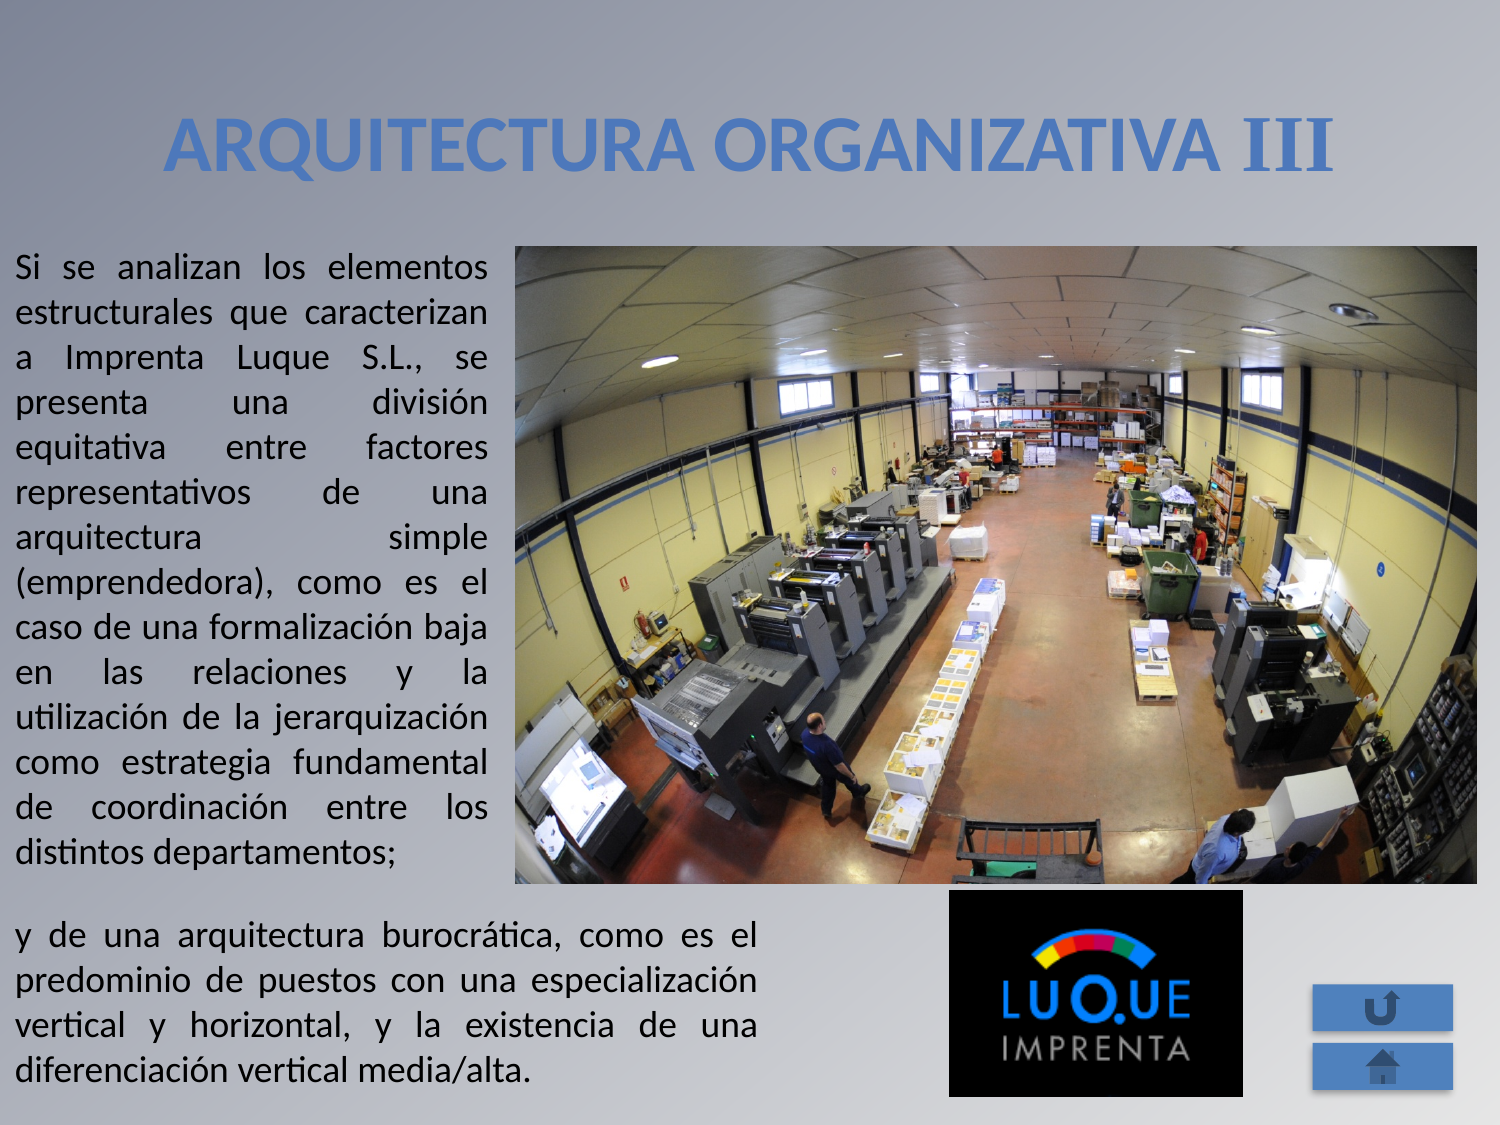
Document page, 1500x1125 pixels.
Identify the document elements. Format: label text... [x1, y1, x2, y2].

text_box [1310, 1041, 1455, 1092]
title Arquitectura Organizativa III [75, 45, 1425, 233]
list Si se analizan los elementos estructurales que caracterizan a Imprenta Luque S.L., se presenta una división equitativa entre factores representativos de una arquitectura simple (emprendedora), como es el caso de una formalización baja en las relaciones y la utilización de la jerarquización como estrategia fundamental de coordinación entre los distintos departamentos; [0, 234, 504, 879]
picture [948, 890, 1244, 1098]
picture [515, 245, 1477, 885]
text_box y de una arquitectura burocrática, como es el predominio de puestos con una especialización vertical y horizontal, y la existencia de una diferenciación vertical media/alta. [0, 902, 774, 1125]
text_box [1310, 982, 1455, 1033]
